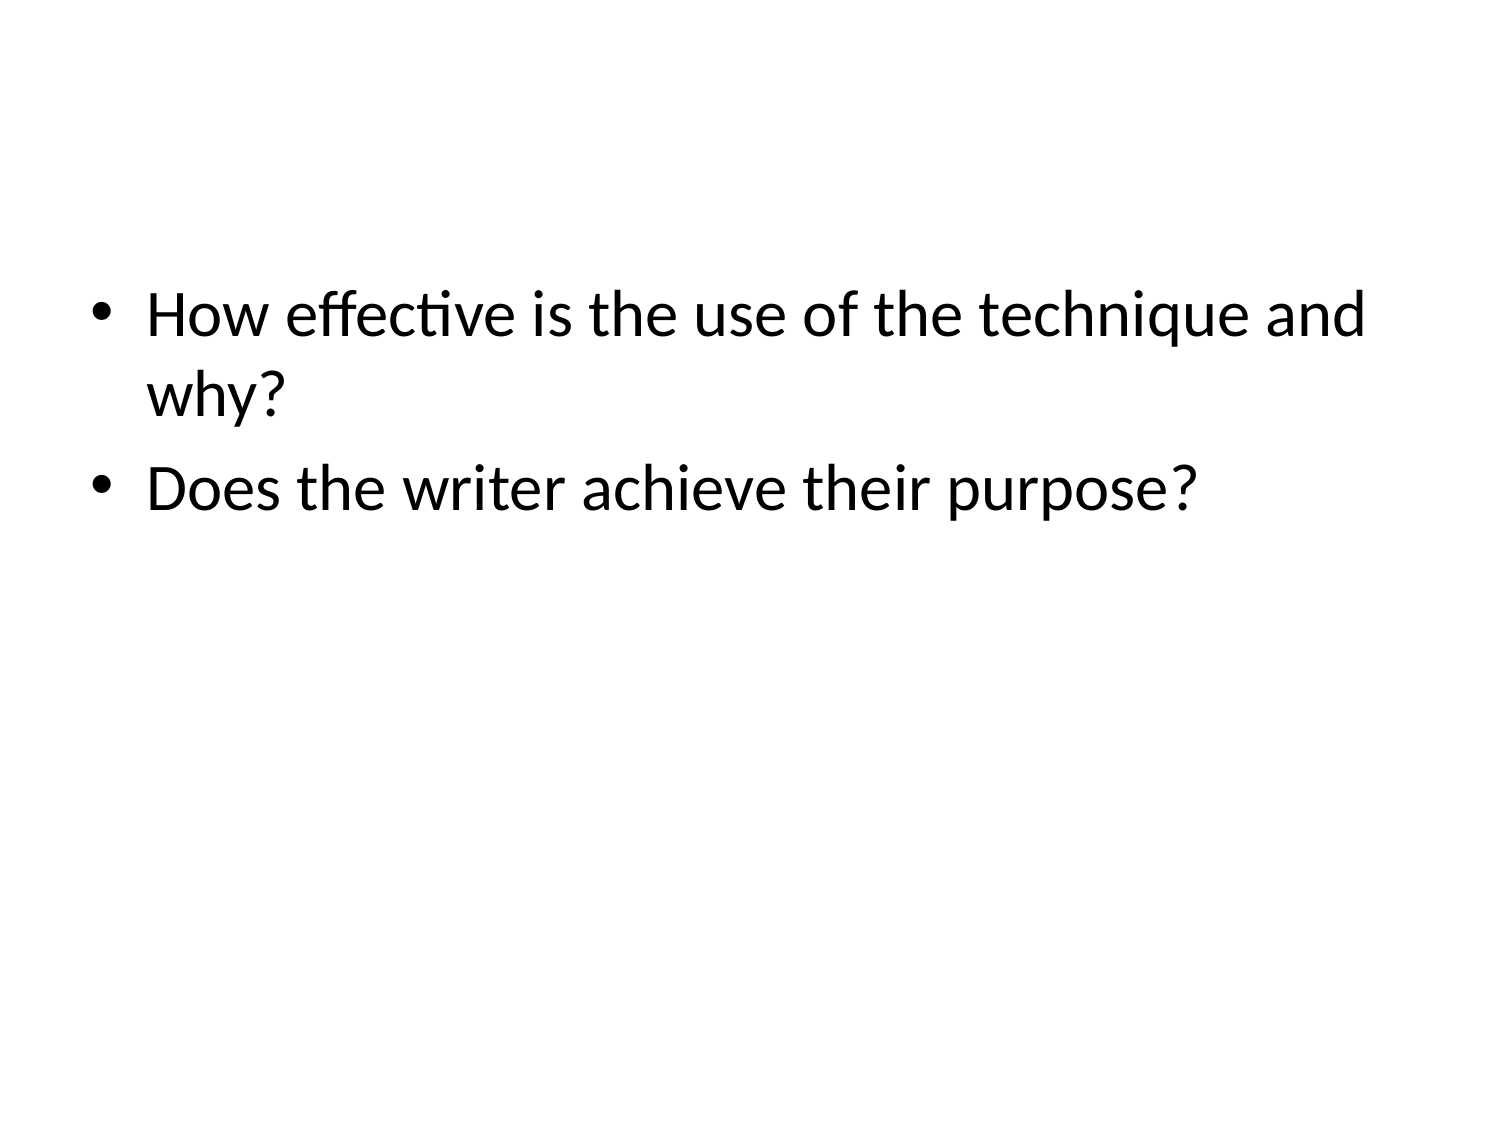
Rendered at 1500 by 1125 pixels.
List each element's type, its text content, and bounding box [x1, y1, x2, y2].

list How effective is the use of the technique and why? Does the writer achieve their purpose? [75, 262, 1425, 1005]
